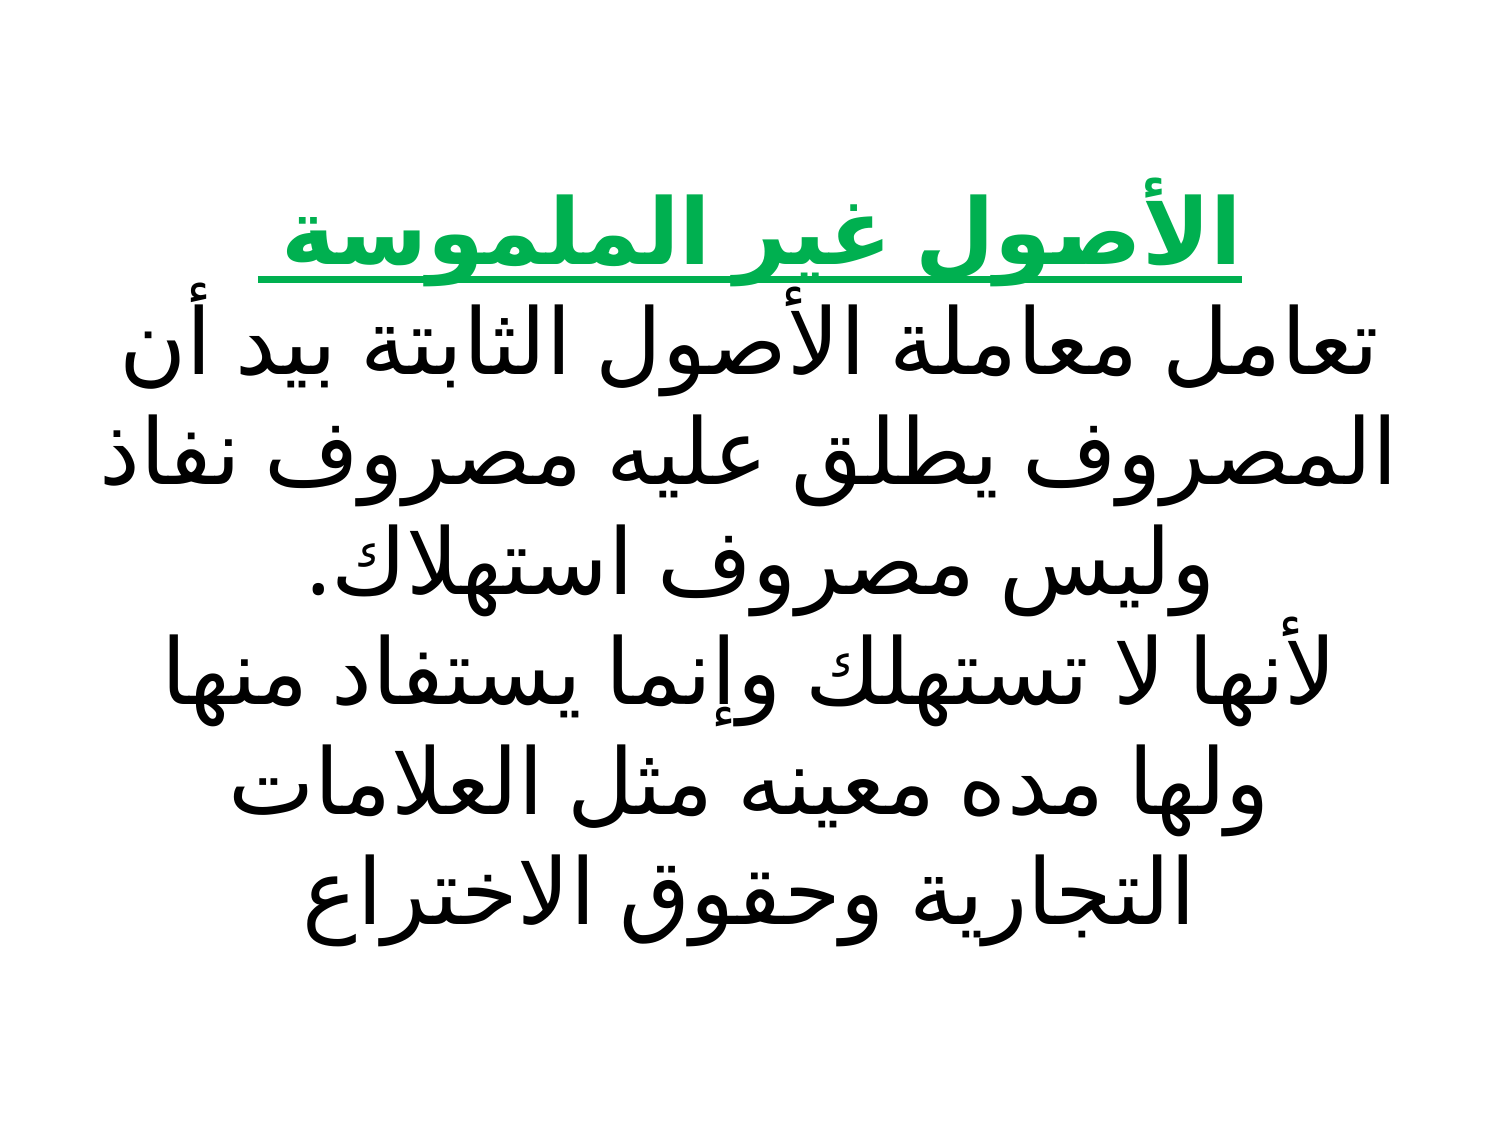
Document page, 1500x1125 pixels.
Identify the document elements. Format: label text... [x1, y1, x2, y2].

title الأصول غير الملموسة تعامل معاملة الأصول الثابتة بيد أن المصروف يطلق عليه مصروف نفاذ وليس مصروف استهلاك. لأنها لا تستهلك وإنما يستفاد منها ولها مده معينه مثل العلامات التجارية وحقوق الاختراع [75, 45, 1425, 1071]
